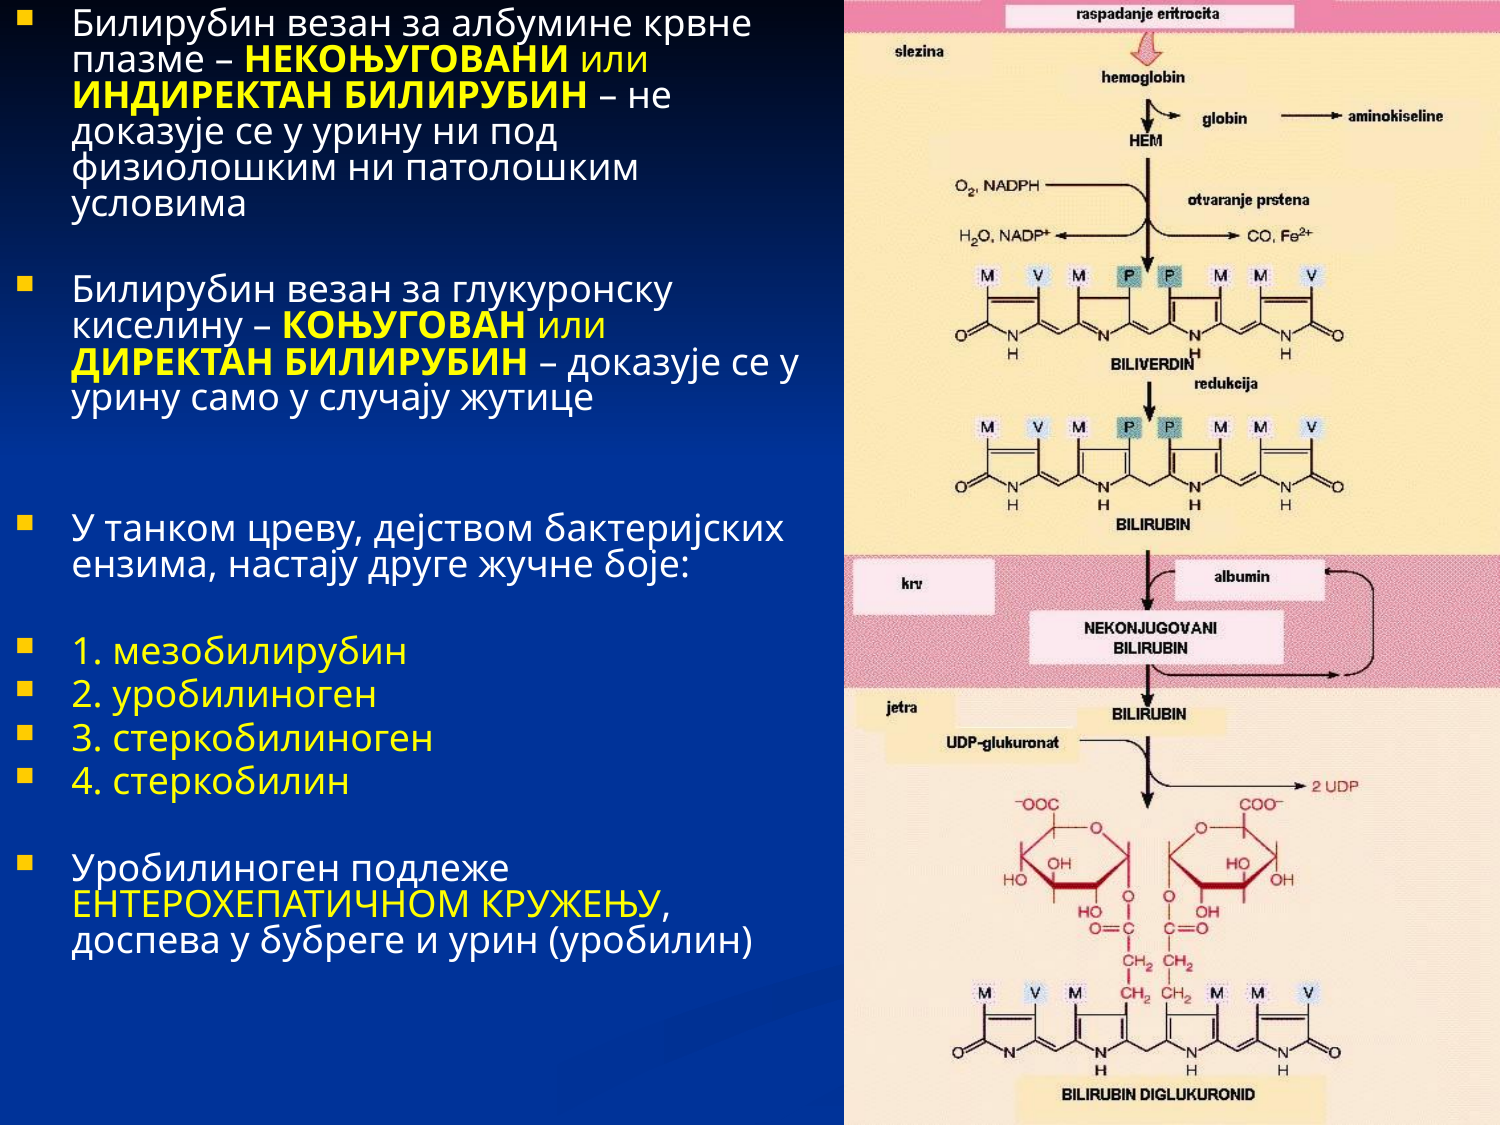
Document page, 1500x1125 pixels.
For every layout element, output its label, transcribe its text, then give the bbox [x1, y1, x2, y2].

list Билирубин везан за албумине крвне плазме – НЕКОЊУГОВАНИ или ИНДИРЕКТАН БИЛИРУБИН – не доказује се у урину ни под физиолошким ни патолошким условима Билирубин везан за глукуронску киселину – КОЊУГОВАН или ДИРЕКТАН БИЛИРУБИН – доказује се у урину само у случају жутице У танком цреву, дејством бактеријских ензима, настају друге жучне боје: 1. мезобилирубин 2. уробилиноген 3. стеркобилиноген 4. стеркобилин Уробилиноген подлеже ЕНТЕРОХЕПАТИЧНОМ КРУЖЕЊУ, доспева у бубреге и урин (уробилин) [0, 0, 834, 1125]
picture [844, 0, 1500, 1125]
